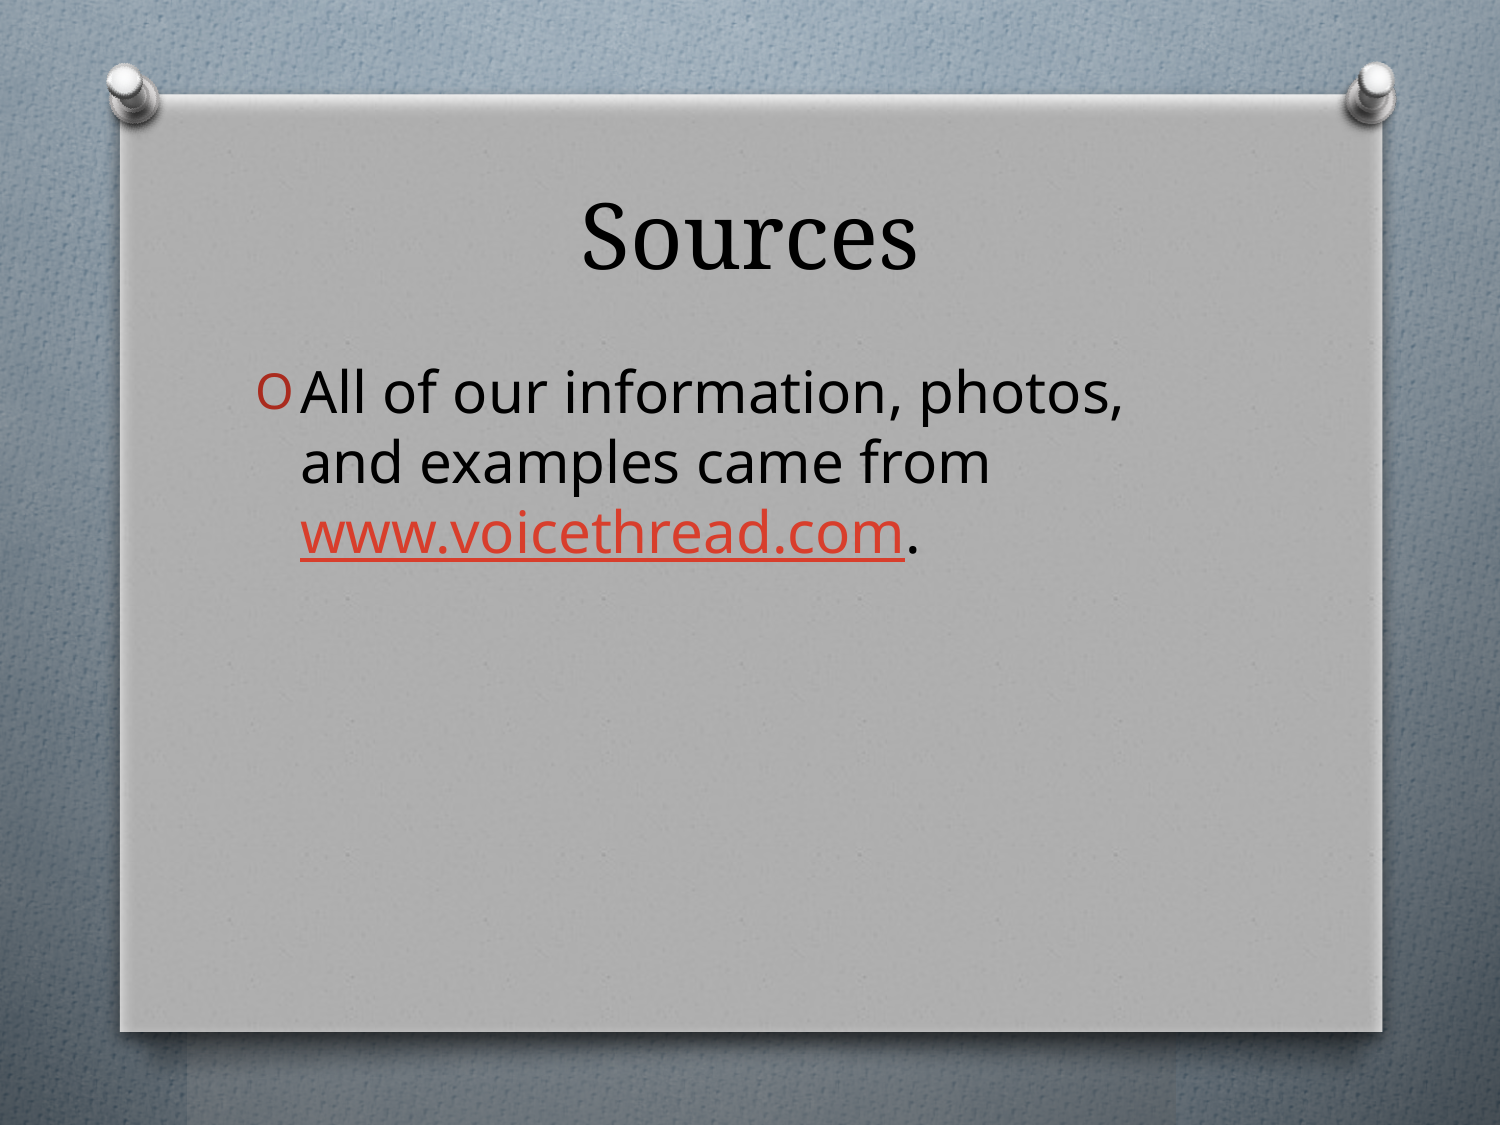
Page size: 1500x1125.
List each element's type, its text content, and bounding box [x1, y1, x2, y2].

title Sources [179, 134, 1323, 332]
picture [1317, 35, 1439, 156]
list All of our information, photos, and examples came from www.voicethread.com. [240, 347, 1257, 939]
picture [75, 29, 198, 153]
